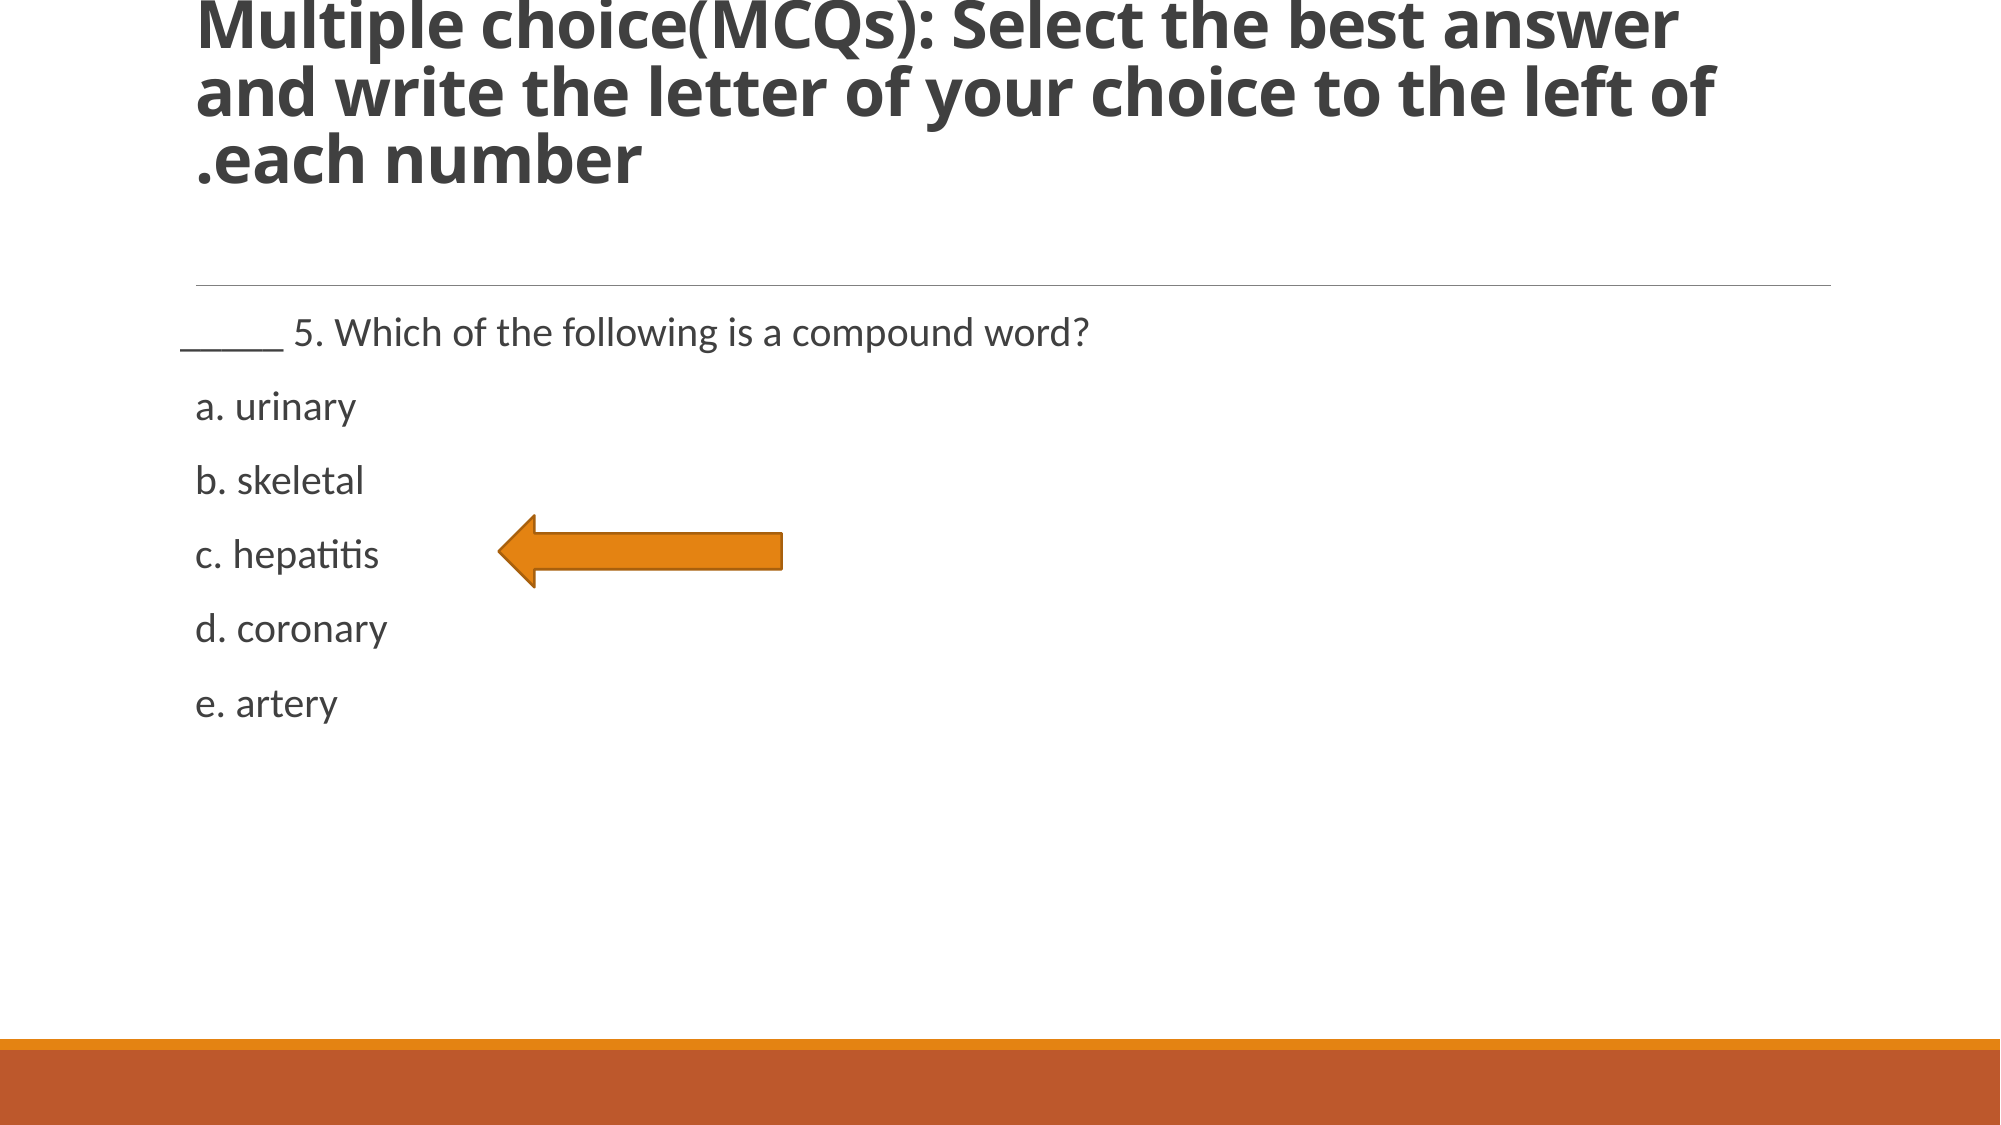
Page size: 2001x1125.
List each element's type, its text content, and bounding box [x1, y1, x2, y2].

list _____ 5. Which of the following is a compound word? a. urinary b. skeletal c. hepatitis d. coronary e. artery [180, 302, 1830, 963]
title Multiple choice(MCQs): Select the best answer and write the letter of your choice to the left of each number. [180, 47, 1830, 285]
text_box [497, 514, 783, 589]
